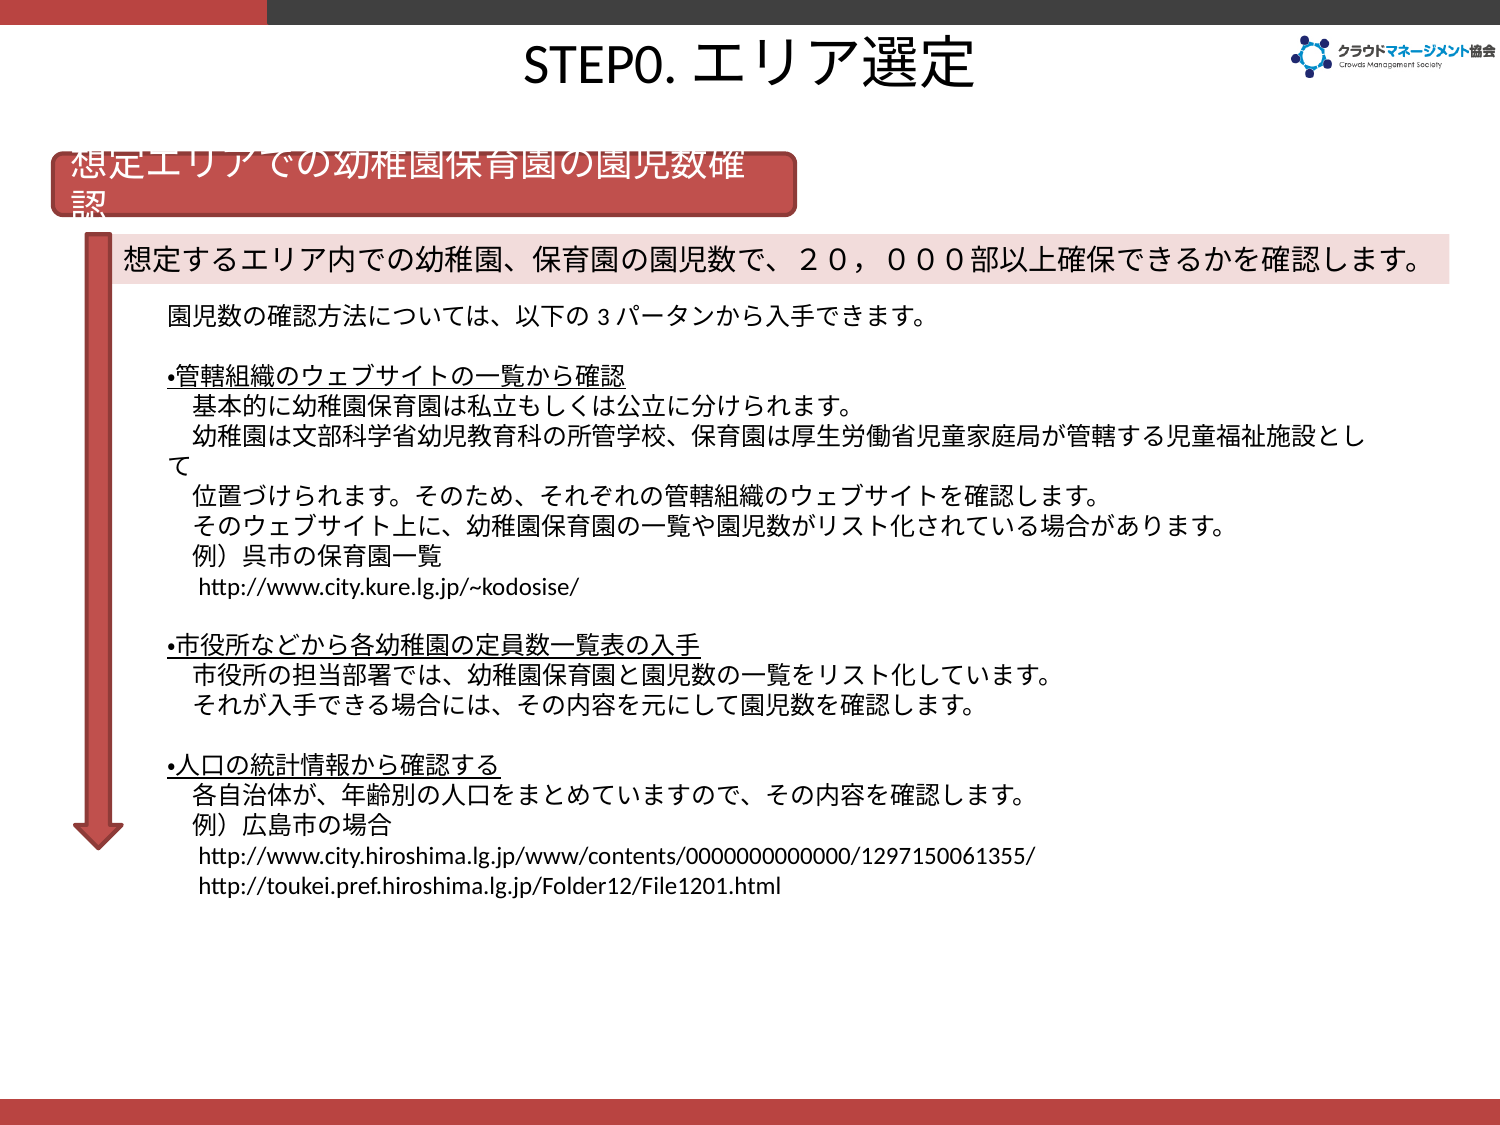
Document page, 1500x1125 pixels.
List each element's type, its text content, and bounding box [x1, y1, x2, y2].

text_box [0, 0, 267, 25]
text_box STEP0.エリア選定 [74, 25, 1425, 103]
text_box [0, 1099, 1500, 1125]
text_box 園児数の確認方法については、以下の3パータンから入手できます。 ・管轄組織のウェブサイトの一覧から確認 基本的に幼稚園保育園は私立もしくは公立に分けられます。 幼稚園は文部科学省幼児教育科の所管学校、保育園は厚生労働省児童家庭局が管轄する児童福祉施設として 位置づけられます。そのため、それぞれの管轄組織のウェブサイトを確認します。 そのウェブサイト上に、幼稚園保育園の一覧や園児数がリスト化されている場合があります。 例）呉市の保育園一覧 http://www.city.kure.lg.jp/~kodosise/ ・市役所などから各幼稚園の定員数一覧表の入手 市役所の担当部署では、幼稚園保育園と園児数の一覧をリスト化しています。 それが入手できる場合には、その内容を元にして園児数を確認します。 ・人口の統計情報から確認する 各自治体が、年齢別の人口をまとめていますので、その内容を確認します。 例）広島市の場合 http://www.city.hiroshima.lg.jp/www/contents/0000000000000/1297150061355/ http://toukei.pref.hiroshima.lg.jp/Folder12/File1201.html [152, 293, 1384, 907]
picture [1284, 30, 1500, 83]
text_box 想定するエリア内での幼稚園、保育園の園児数で、２０，０００部以上確保できるかを確認します。 [113, 234, 1450, 284]
text_box 想定エリアでの幼稚園保育園の園児数確認 [50, 151, 798, 218]
text_box [73, 232, 124, 851]
text_box [267, 0, 1500, 25]
